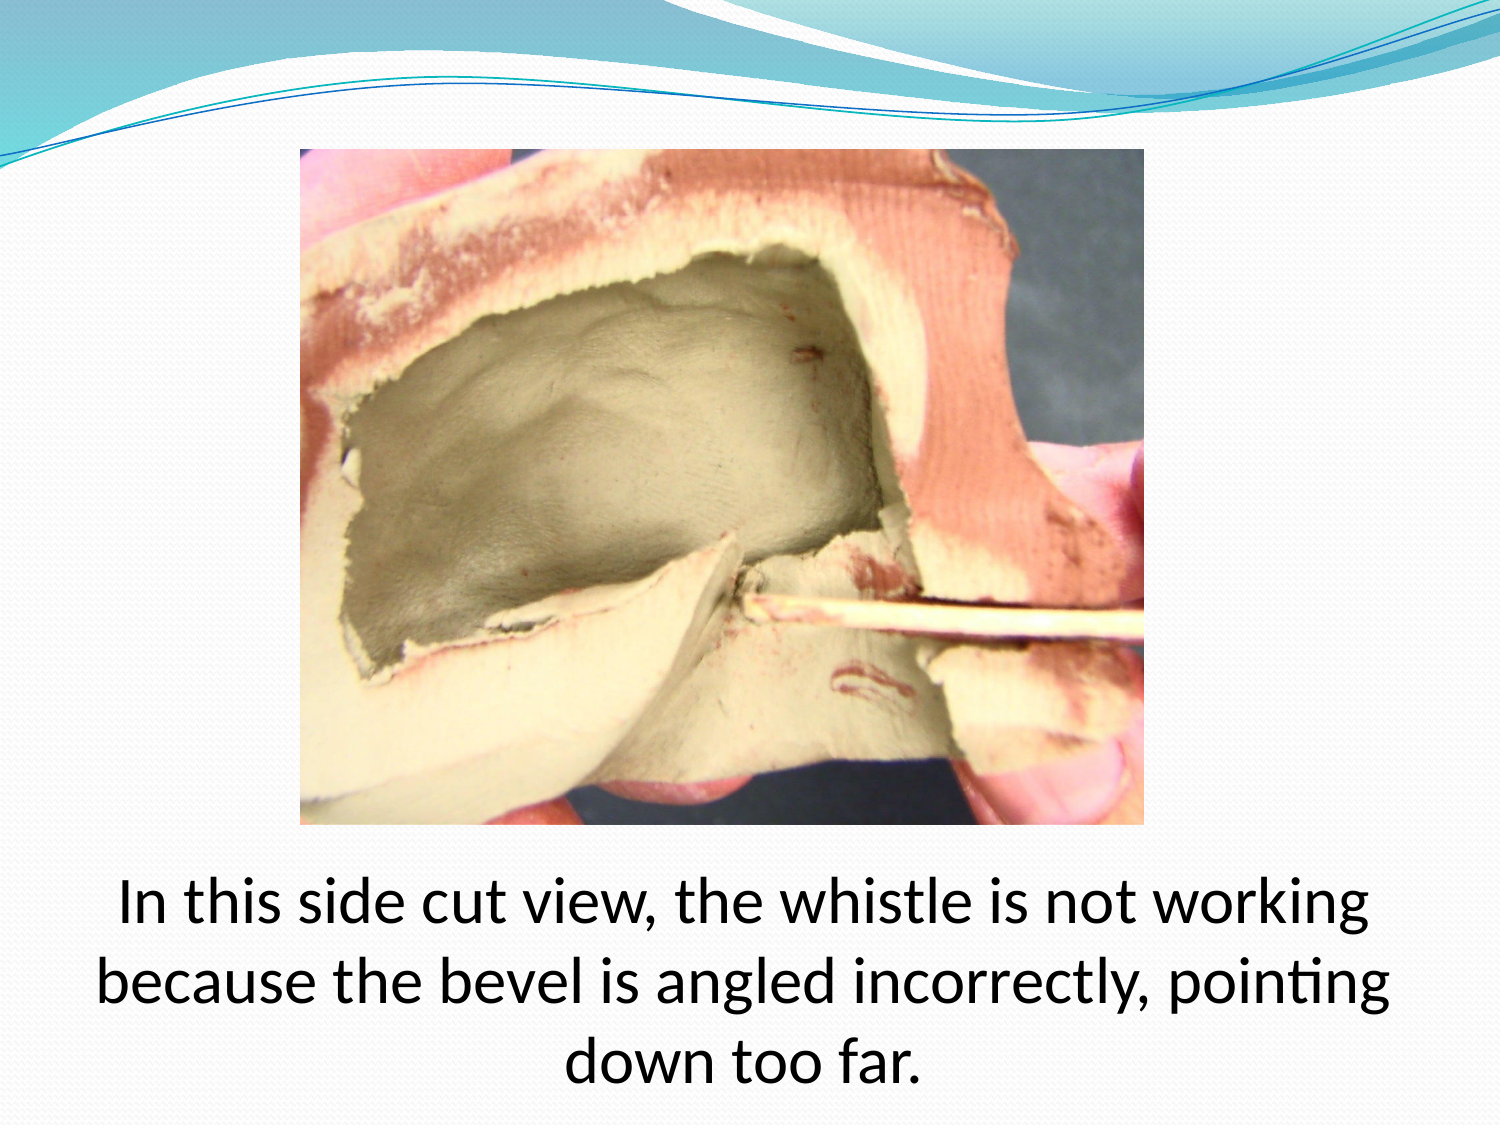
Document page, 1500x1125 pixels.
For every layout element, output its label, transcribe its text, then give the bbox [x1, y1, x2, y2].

text_box In this side cut view, the whistle is not working because the bevel is angled incorrectly, pointing down too far. [50, 849, 1438, 1105]
picture [299, 149, 1144, 826]
